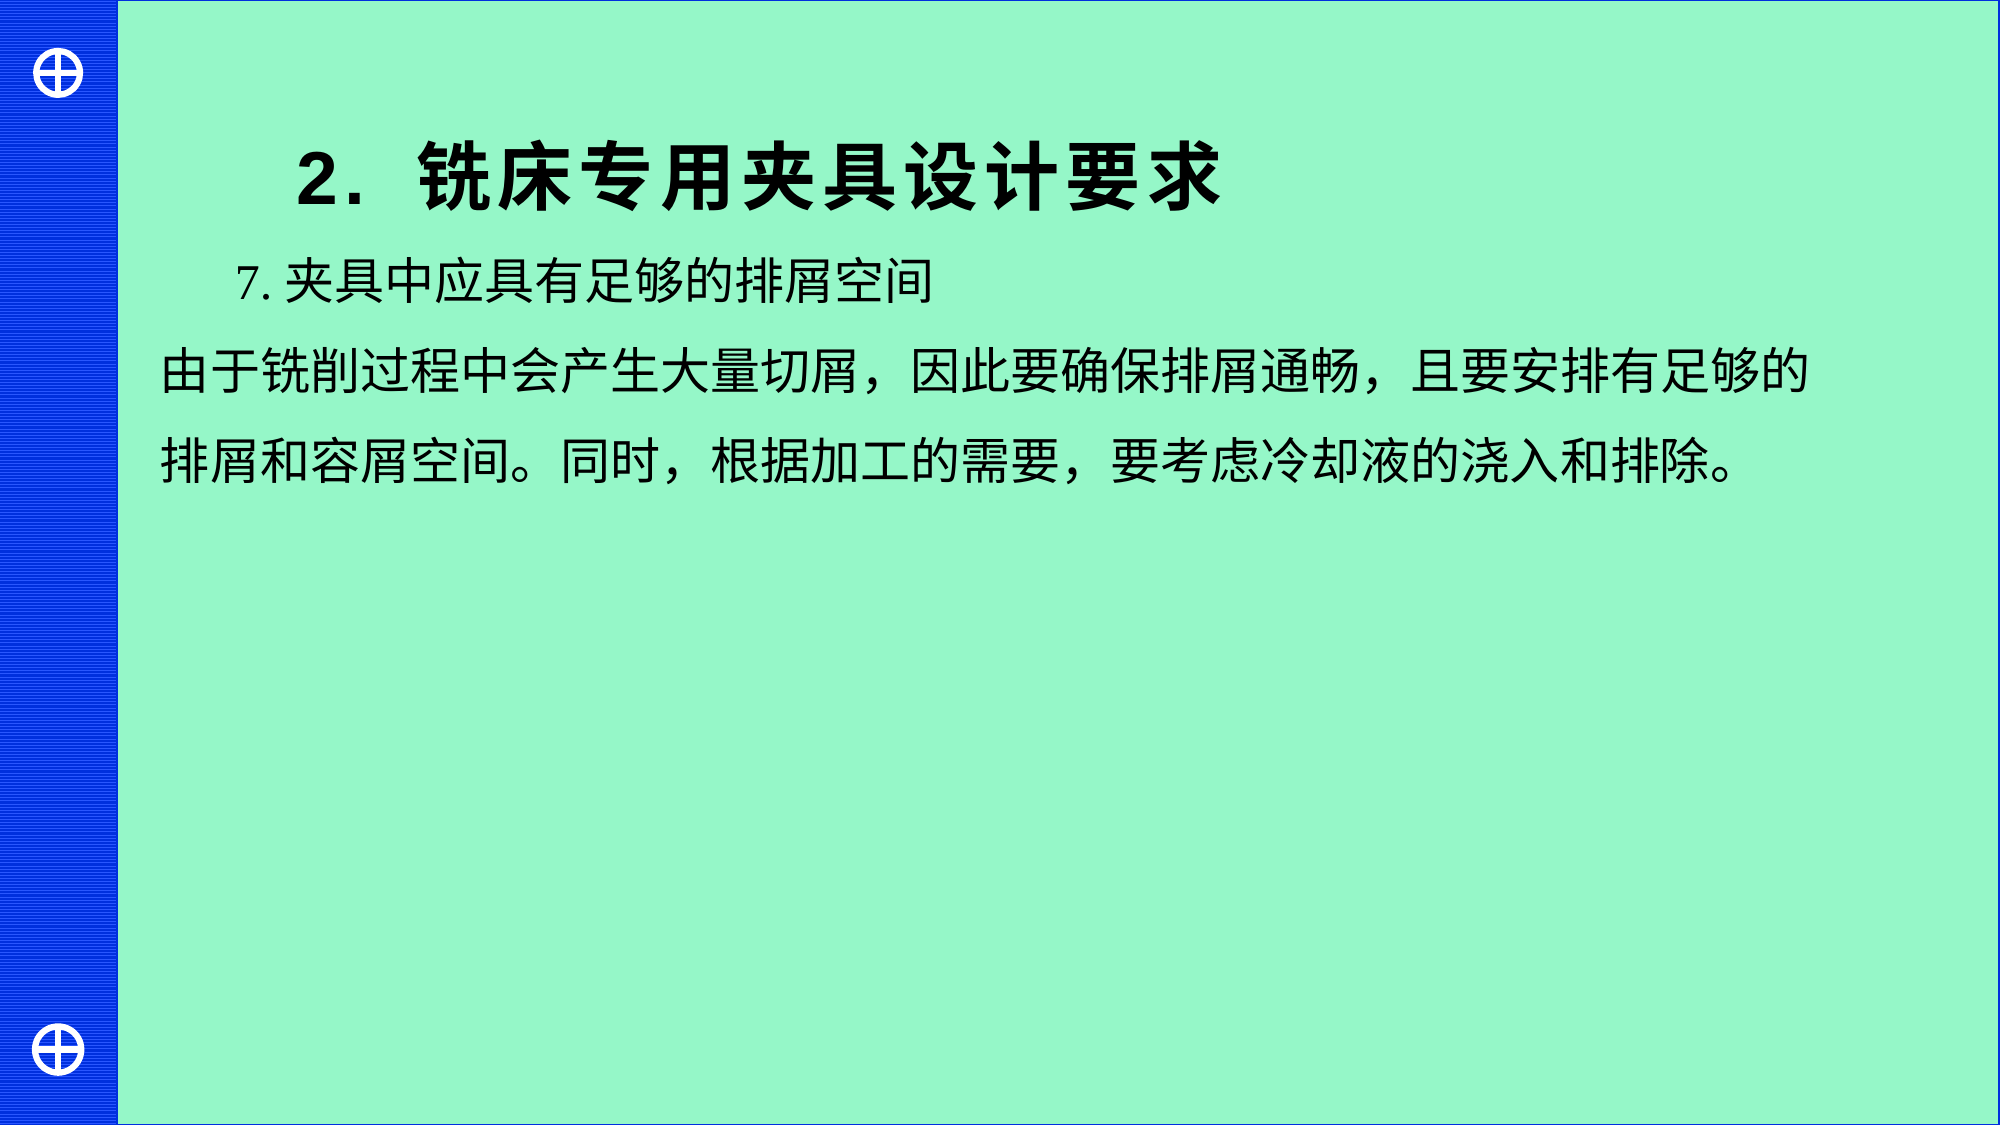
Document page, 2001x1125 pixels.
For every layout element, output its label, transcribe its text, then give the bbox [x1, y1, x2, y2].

text_box 2. 铣床专用夹具设计要求 [173, 106, 1462, 212]
text_box 7.夹具中应具有足够的排屑空间 由于铣削过程中会产生大量切屑，因此要确保排屑通畅，且要安排有足够的排屑和容屑空间。同时，根据加工的需要，要考虑冷却液的浇入和排除。 [145, 212, 1853, 588]
